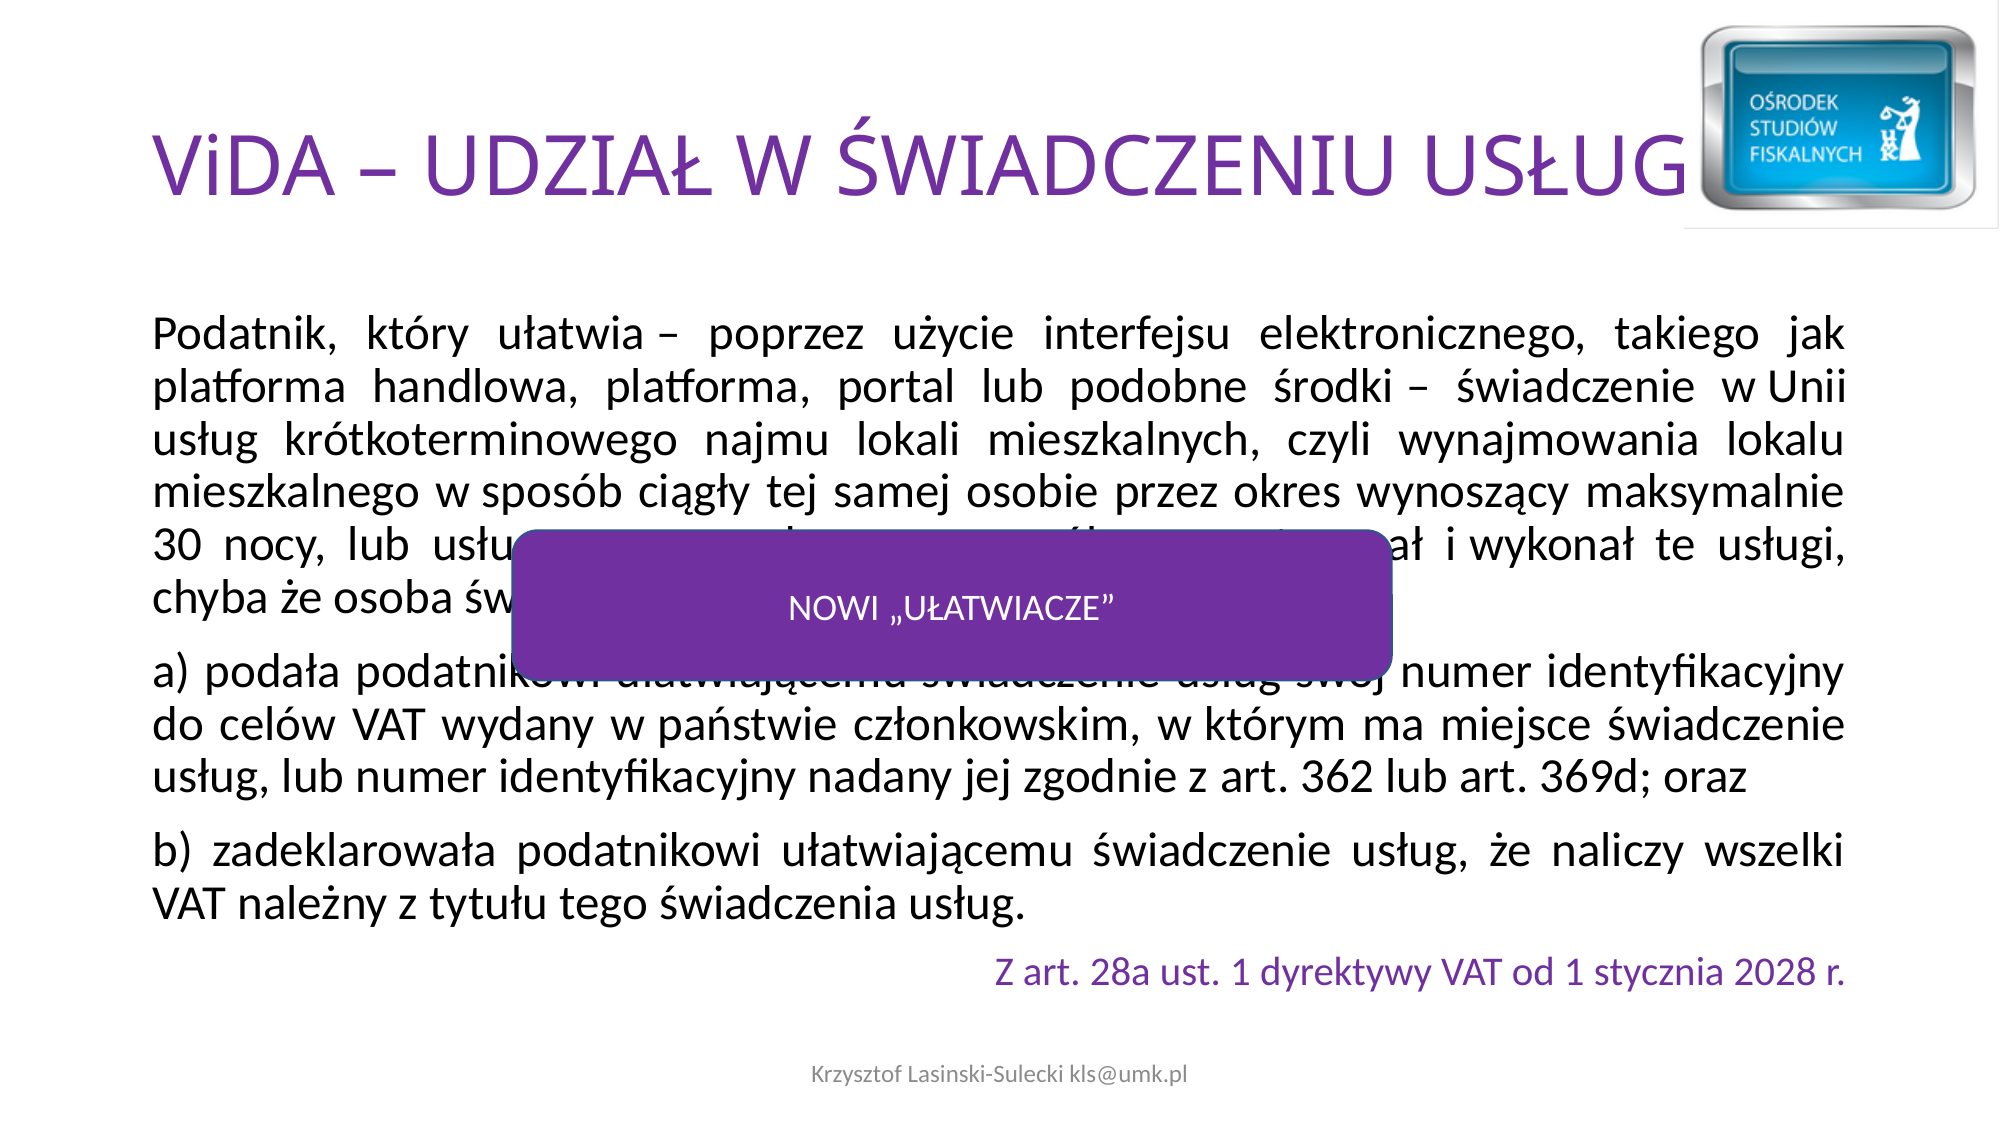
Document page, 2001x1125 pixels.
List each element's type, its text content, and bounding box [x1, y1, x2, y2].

list Podatnik, który ułatwia – poprzez użycie interfejsu elektronicznego, takiego jak platforma handlowa, platforma, portal lub podobne środki – świadczenie w Unii usług krótkoterminowego najmu lokali mieszkalnych, czyli wynajmowania lokalu mieszkalnego w sposób ciągły tej samej osobie przez okres wynoszący maksymalnie 30 nocy, lub usług przewozu drogowego osób, sam otrzymał i wykonał te usługi, chyba że osoba świadcząca te usługi: a) podała podatnikowi ułatwiającemu świadczenie usług swój numer identyfikacyjny do celów VAT wydany w państwie członkowskim, w którym ma miejsce świadczenie usług, lub numer identyfikacyjny nadany jej zgodnie z art. 362 lub art. 369d; oraz b) zadeklarowała podatnikowi ułatwiającemu świadczenie usług, że naliczy wszelki VAT należny z tytułu tego świadczenia usług. Z art. 28a ust. 1 dyrektywy VAT od 1 stycznia 2028 r. [137, 299, 1863, 1014]
text_box NOWI „UŁATWIACZE” [511, 529, 1393, 682]
title ViDA – UDZIAŁ W ŚWIADCZENIU USŁUG [137, 59, 1863, 278]
picture [1684, 0, 2000, 230]
footer Krzysztof Lasinski-Sulecki kls@umk.pl [662, 1042, 1338, 1103]
